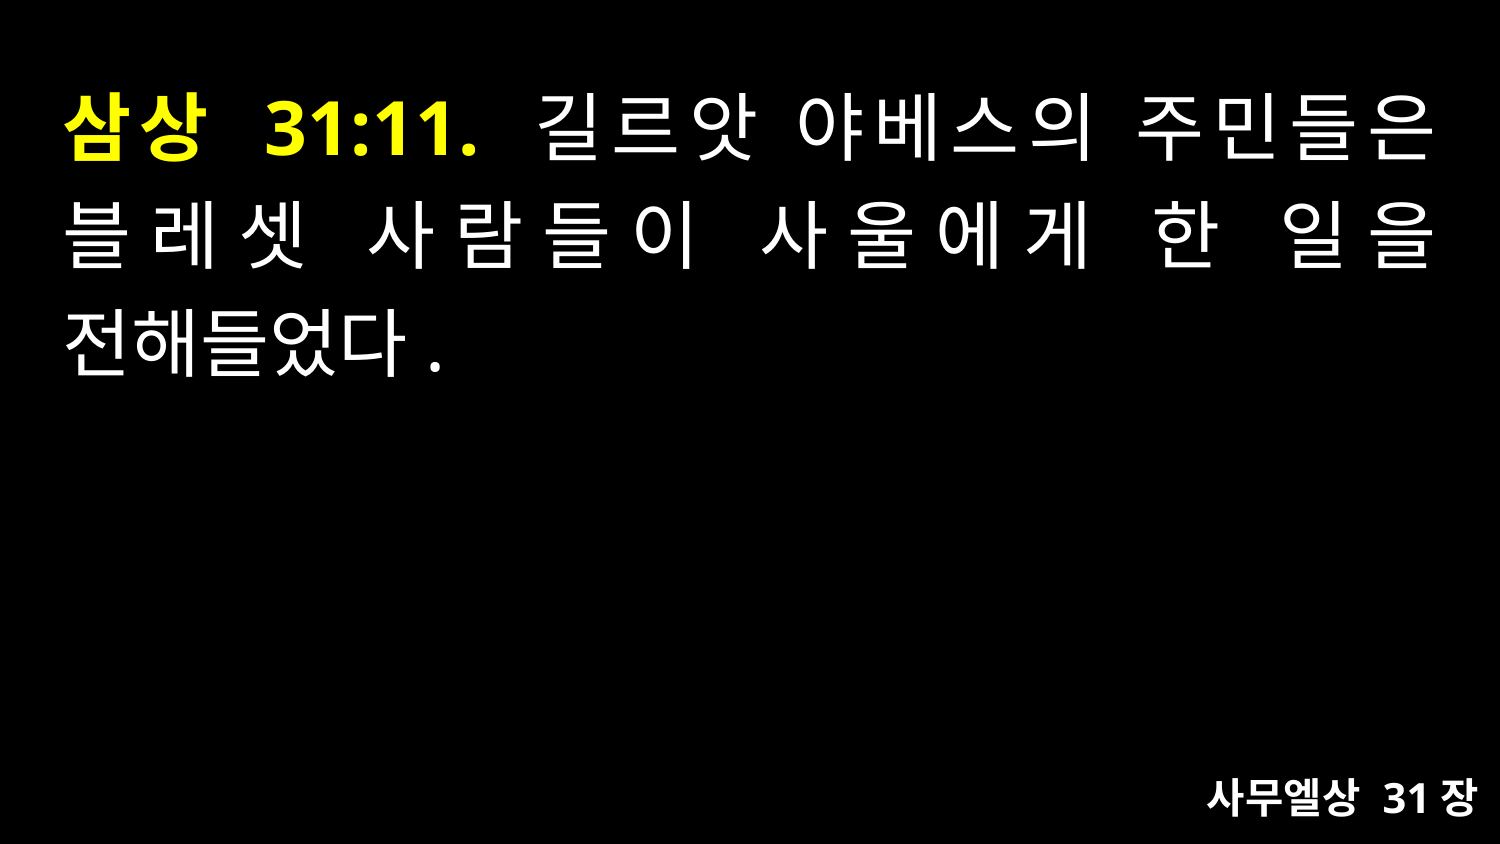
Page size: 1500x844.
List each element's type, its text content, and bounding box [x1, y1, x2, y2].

subtitle 사무엘상 31장 [916, 770, 1500, 844]
title 삼상 31:11. 길르앗 야베스의 주민들은 블레셋 사람들이 사울에게 한 일을 전해들었다. [0, 0, 1500, 844]
